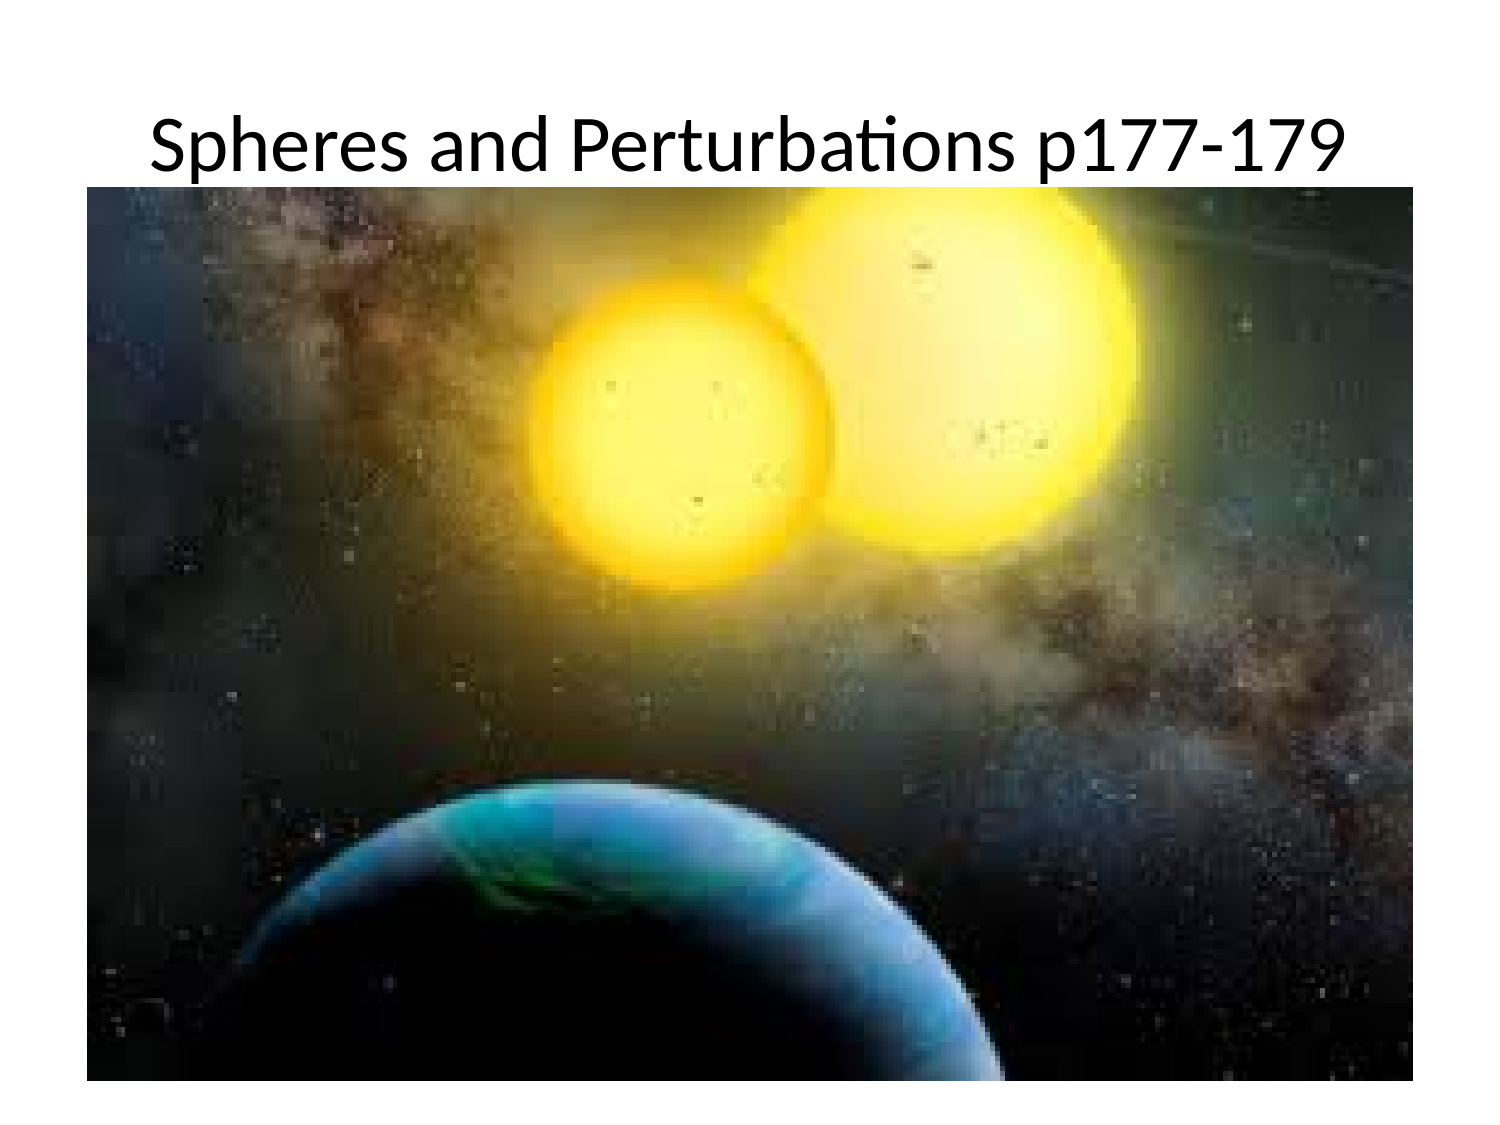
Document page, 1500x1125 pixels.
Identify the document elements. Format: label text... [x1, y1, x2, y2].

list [87, 187, 1413, 1081]
title Spheres and Perturbations p177-179 [75, 45, 1425, 233]
